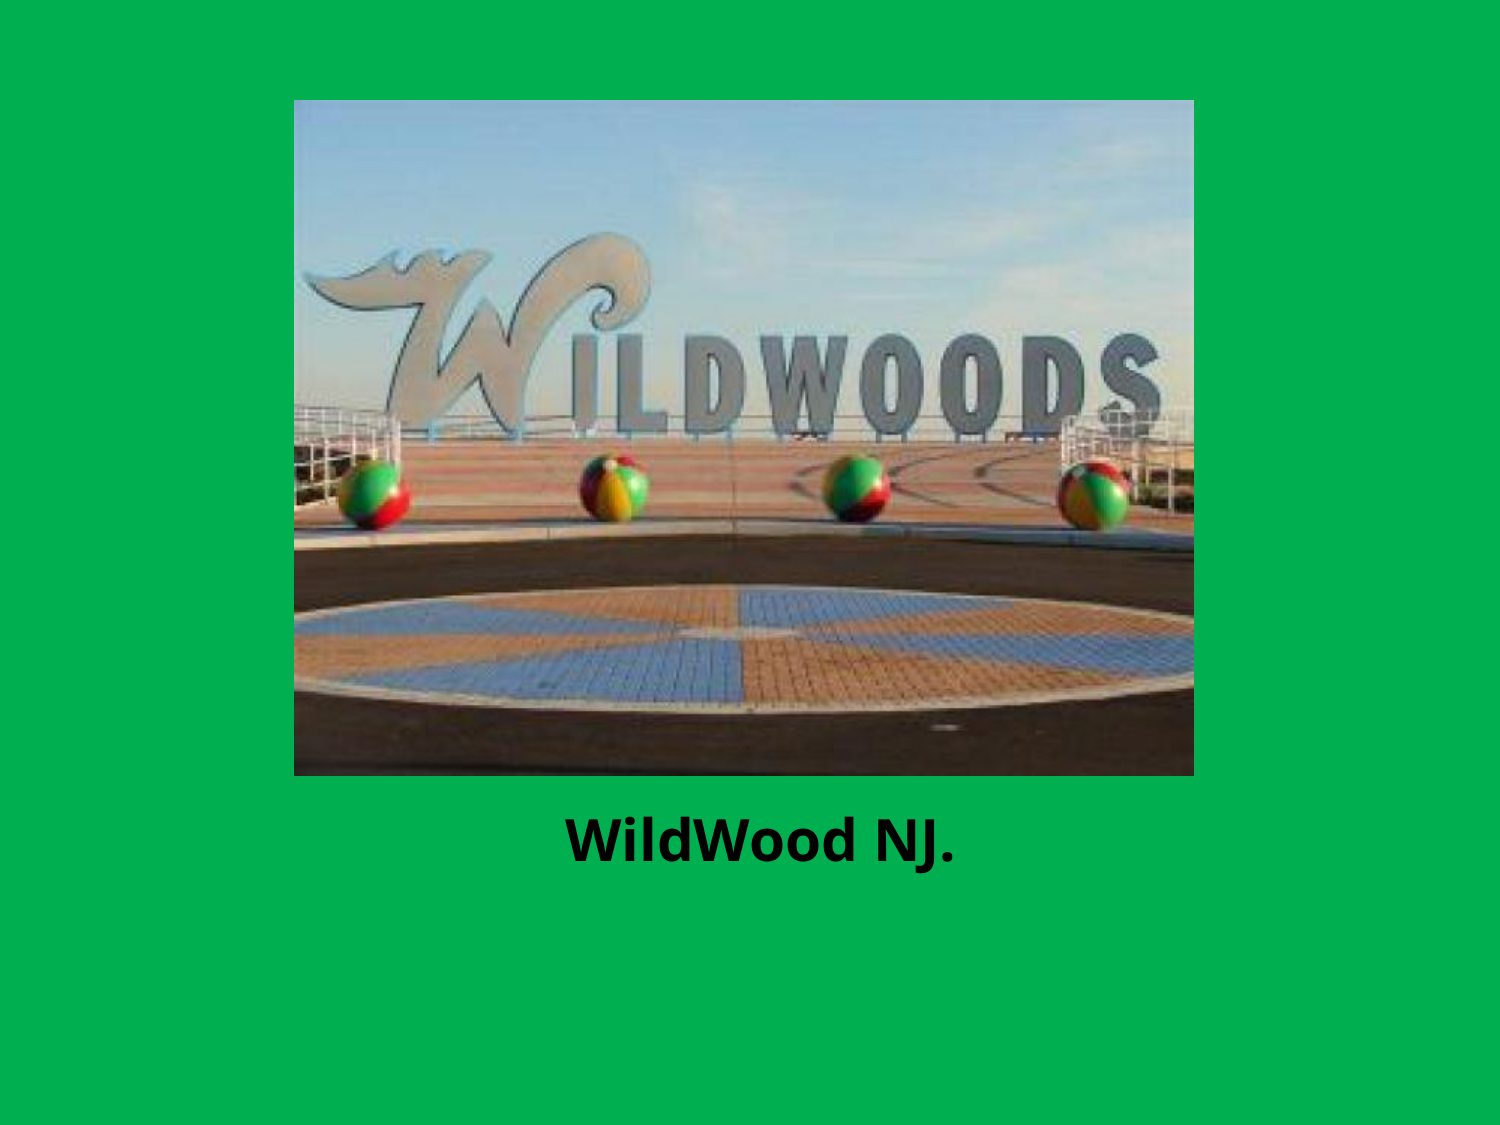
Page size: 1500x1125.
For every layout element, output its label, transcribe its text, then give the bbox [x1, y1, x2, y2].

title WildWood NJ. [294, 787, 1194, 881]
picture [293, 100, 1195, 776]
